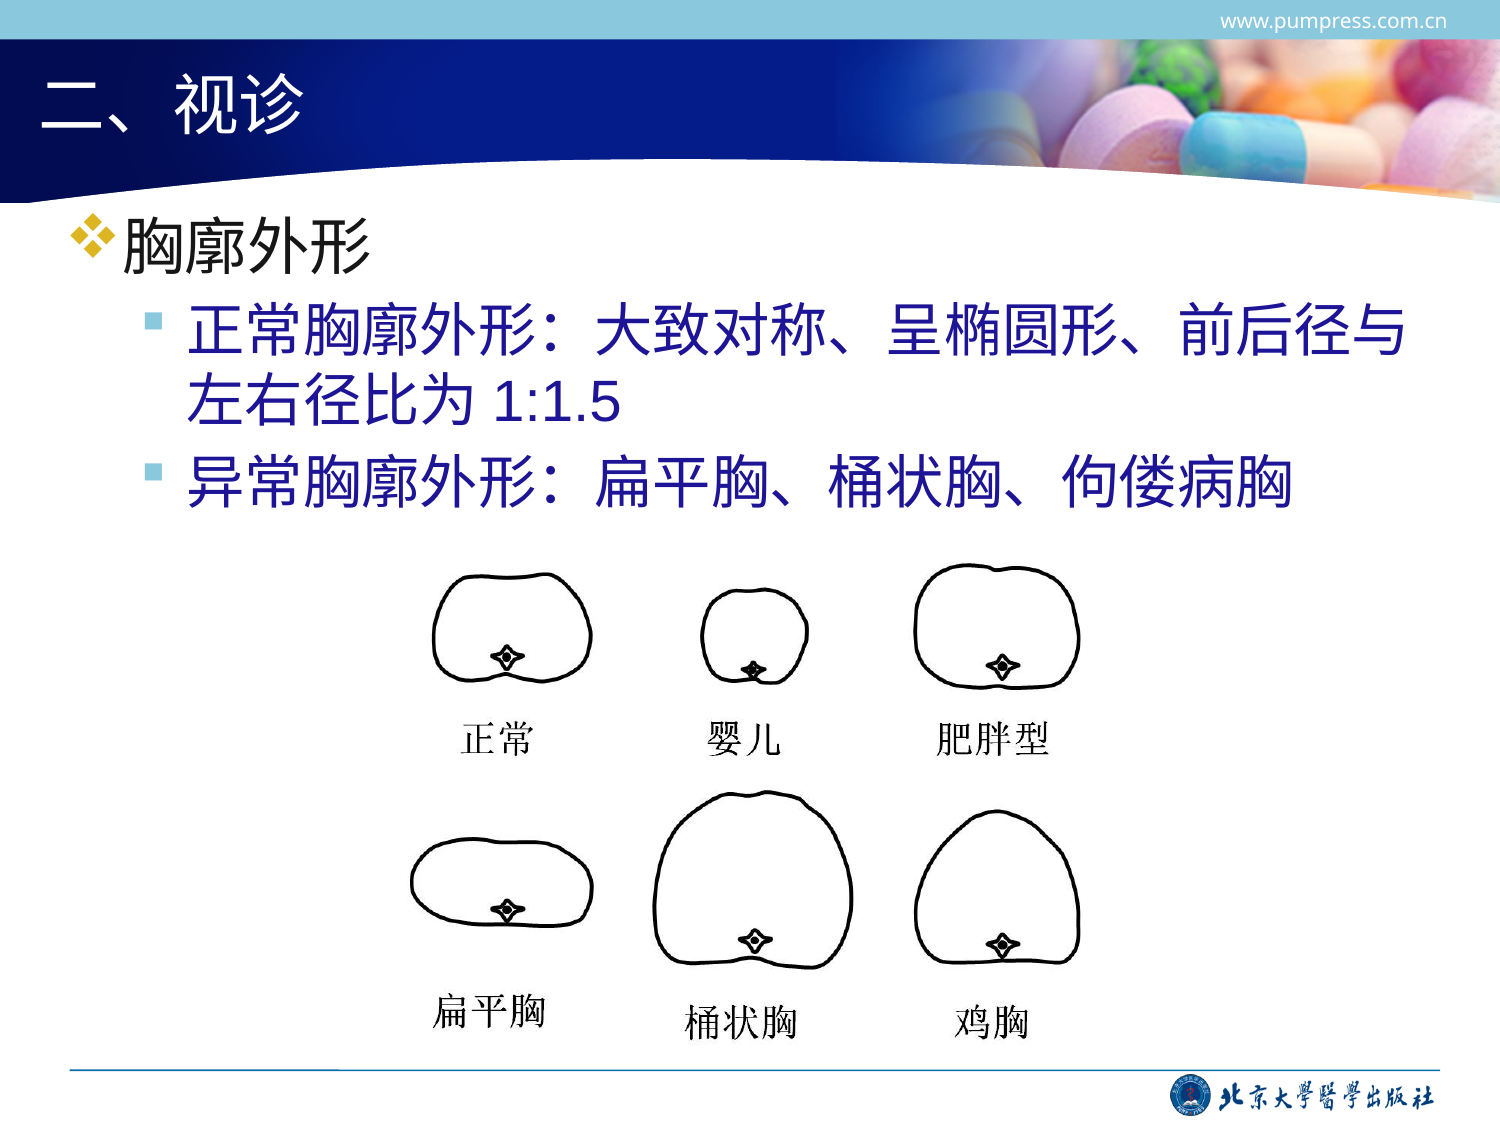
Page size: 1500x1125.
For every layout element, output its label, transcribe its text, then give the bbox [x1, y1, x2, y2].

list 胸廓外形 正常胸廓外形：大致对称、呈椭圆形、前后径与左右径比为1:1.5 异常胸廓外形：扁平胸、桶状胸、佝偻病胸 [50, 199, 1463, 1025]
picture [1170, 1074, 1436, 1118]
slide_number www.pumpress.com.cn [1024, 0, 1463, 38]
picture [407, 562, 1081, 1052]
title 二、视诊 [23, 56, 1349, 149]
picture [0, 40, 1500, 203]
